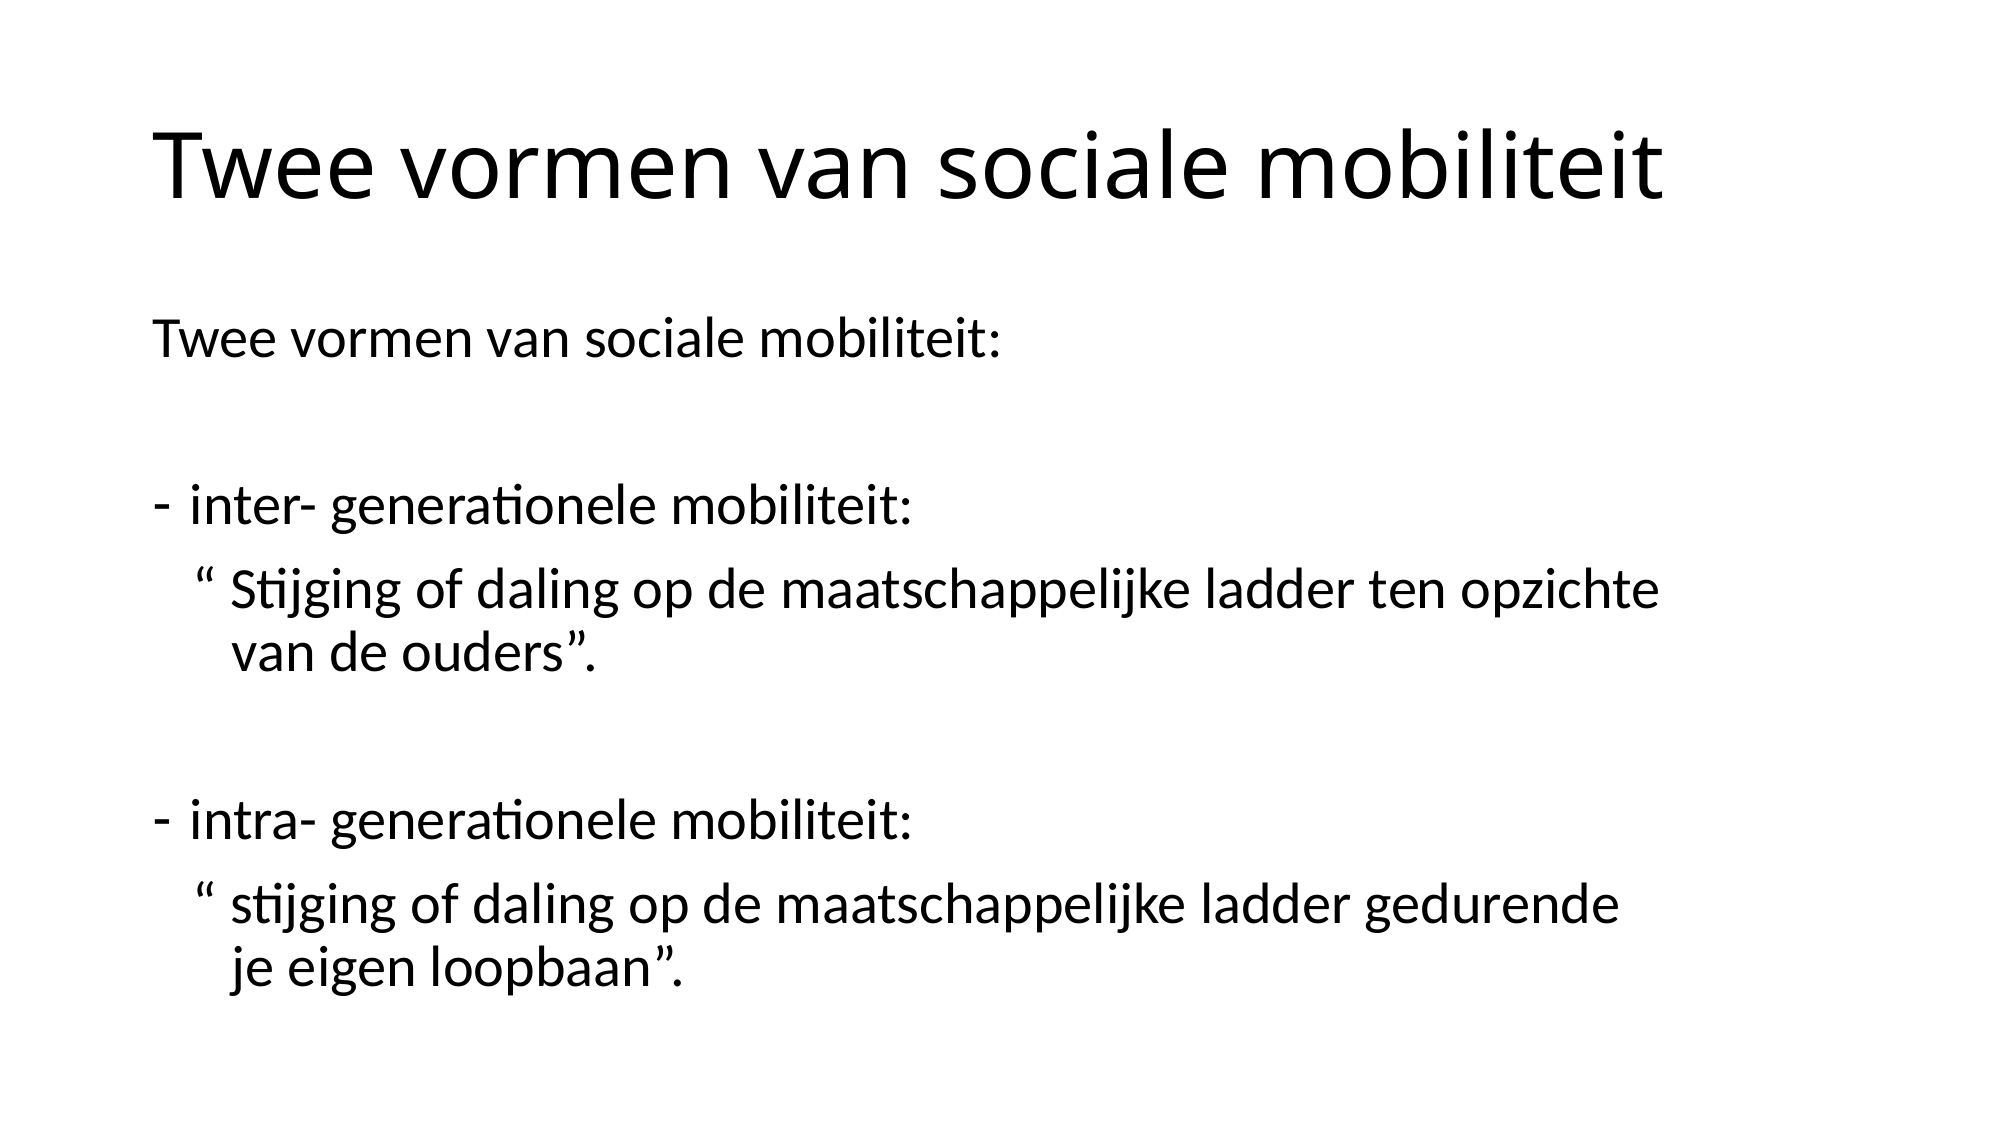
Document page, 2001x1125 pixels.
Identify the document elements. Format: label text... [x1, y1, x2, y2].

title Twee vormen van sociale mobiliteit [137, 59, 1863, 278]
list Twee vormen van sociale mobiliteit: inter- generationele mobiliteit: “ Stijging of daling op de maatschappelijke ladder ten opzichte van de ouders”. intra- generationele mobiliteit: “ stijging of daling op de maatschappelijke ladder gedurende je eigen loopbaan”. [137, 299, 1863, 1014]
